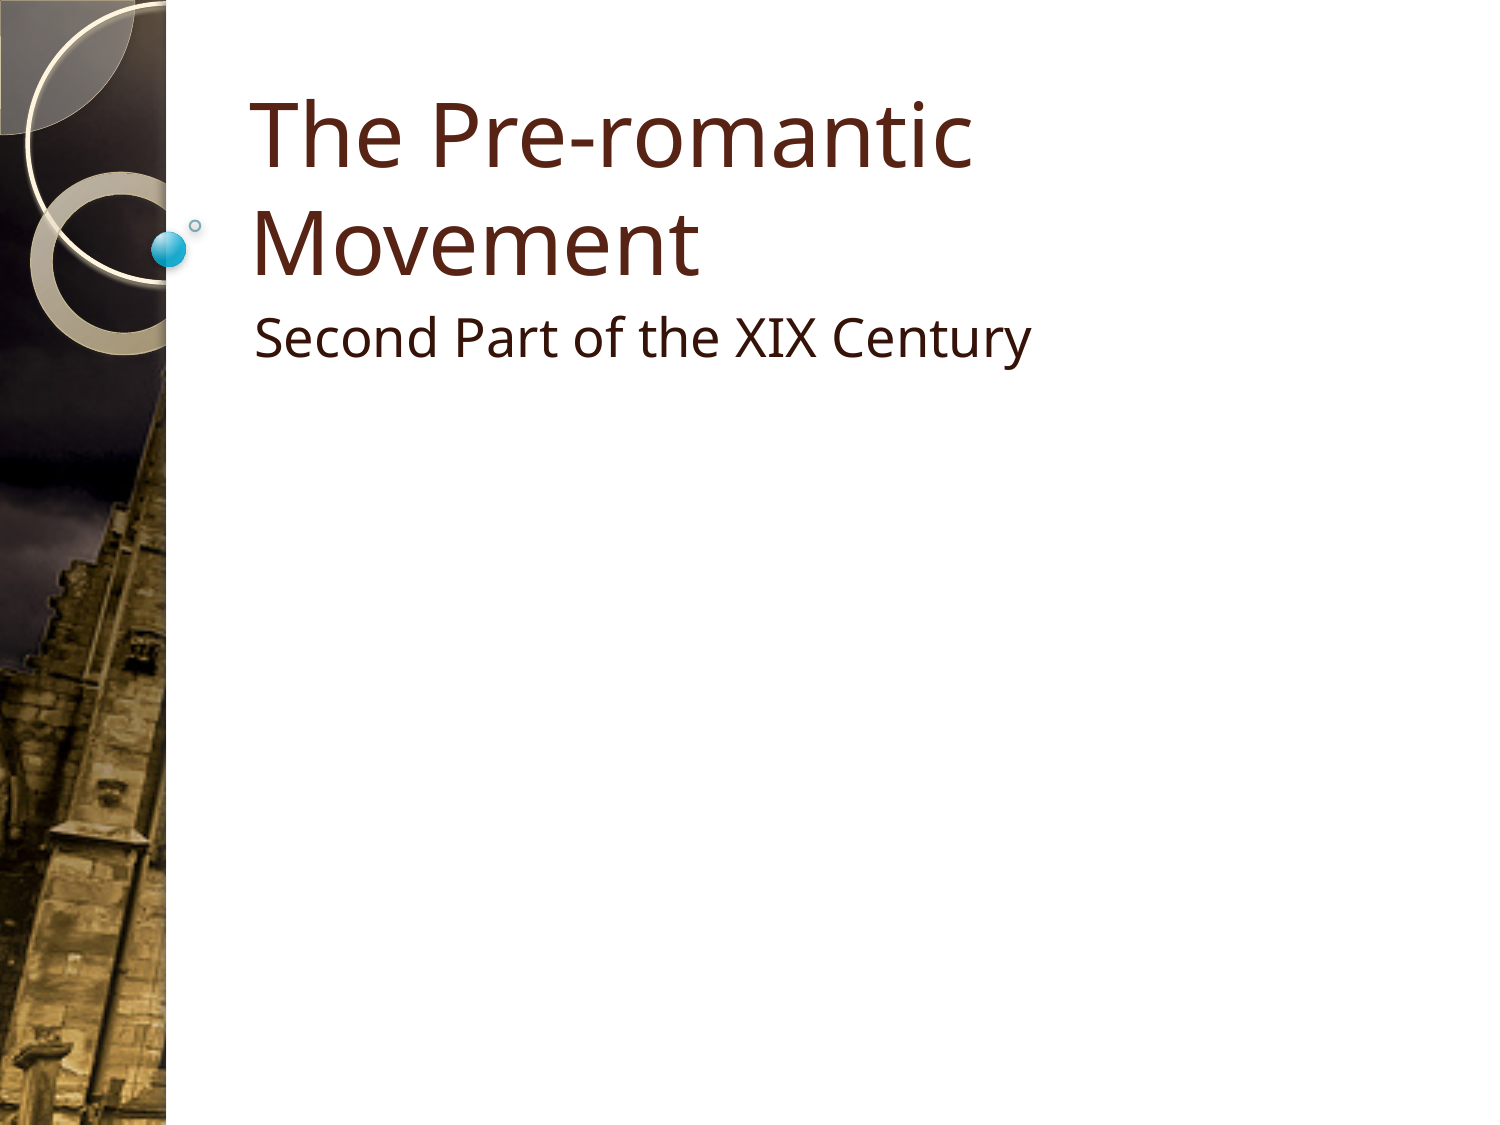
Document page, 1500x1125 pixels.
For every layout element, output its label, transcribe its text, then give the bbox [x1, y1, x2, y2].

picture [136, 0, 164, 4]
subtitle Second Part of the XIX Century [234, 303, 1450, 591]
picture [32, 13, 160, 207]
picture [53, 241, 160, 332]
picture [0, 134, 166, 1125]
title The Pre-romantic Movement [234, 59, 1450, 301]
picture [62, 195, 160, 280]
